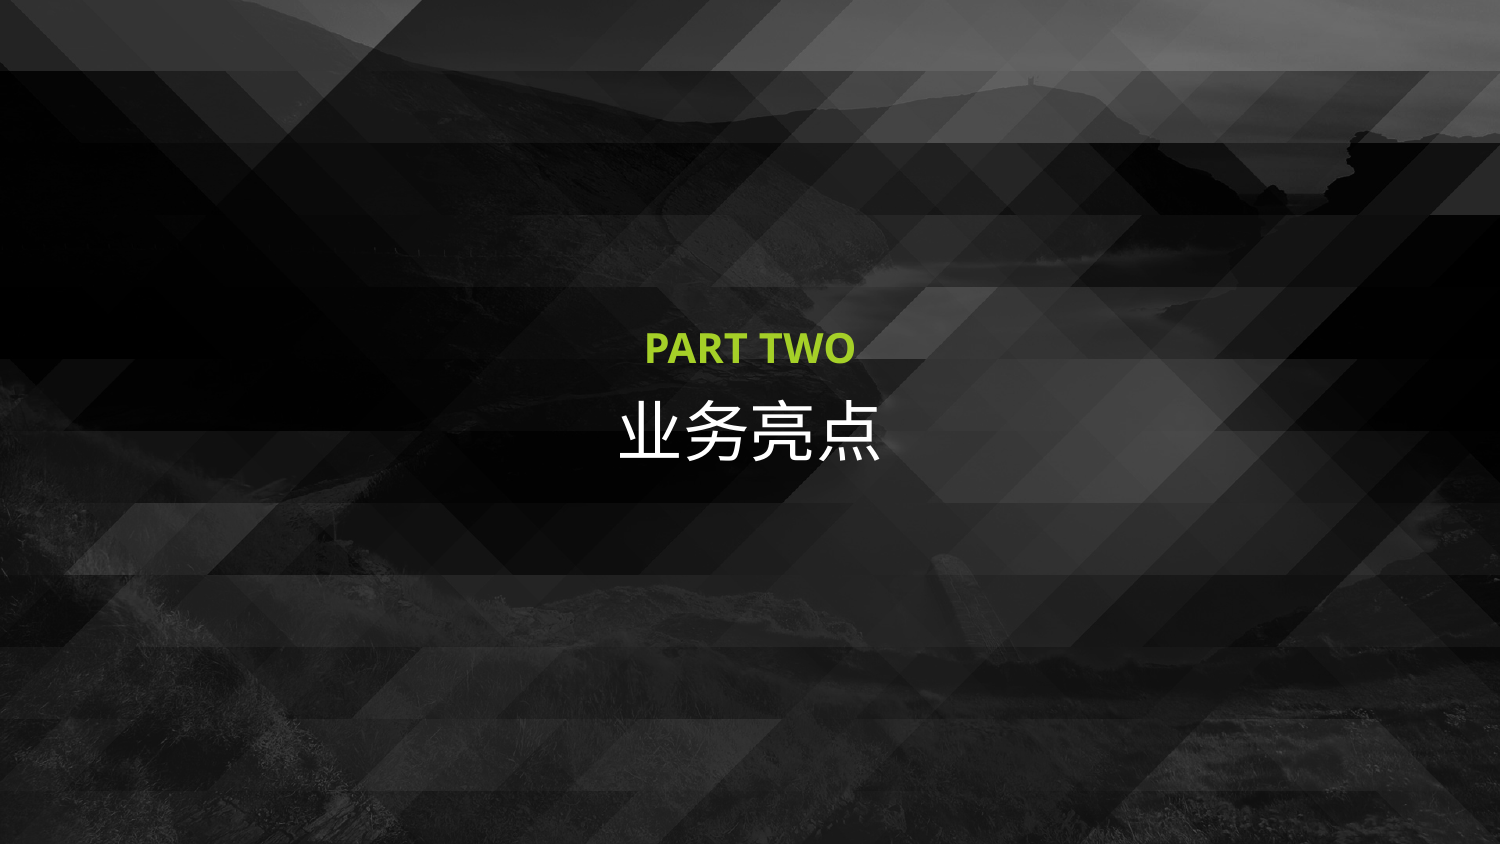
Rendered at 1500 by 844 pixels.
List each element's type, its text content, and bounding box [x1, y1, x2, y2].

picture [0, 0, 1500, 844]
text_box PART TWO [600, 299, 900, 379]
text_box 业务亮点 [601, 358, 899, 477]
